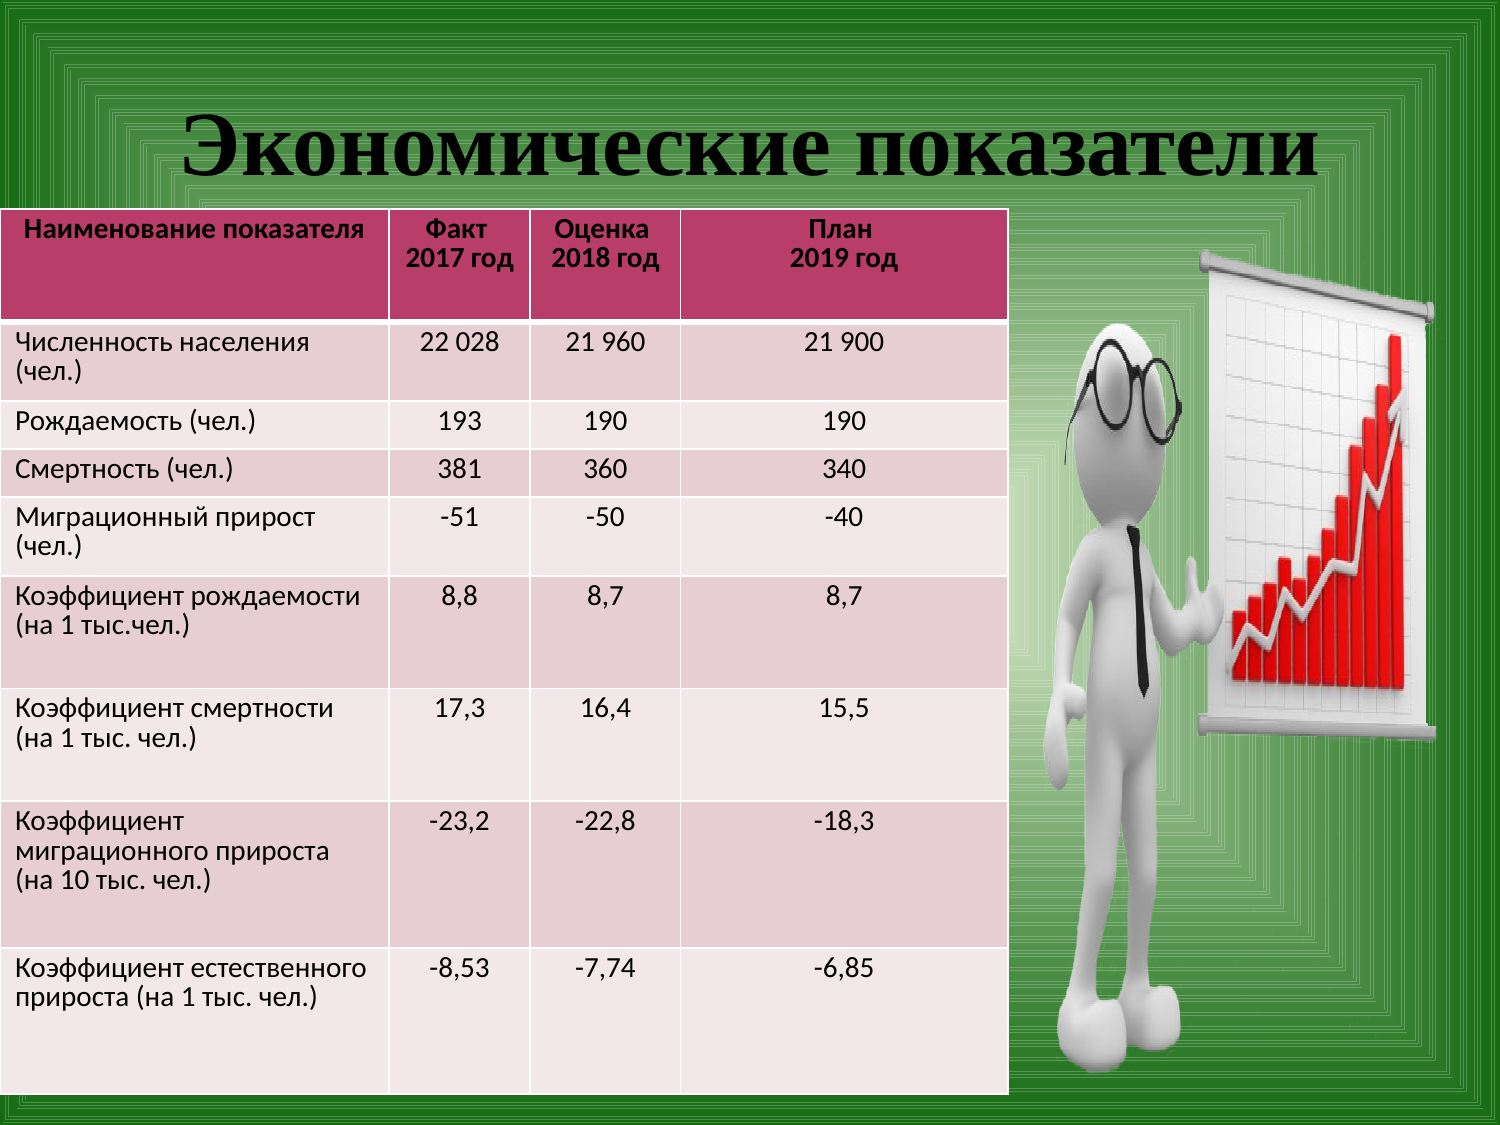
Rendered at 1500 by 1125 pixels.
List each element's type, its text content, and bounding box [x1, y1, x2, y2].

table_cell 22 028 [390, 325, 529, 400]
table_cell -18,3 [681, 802, 1002, 947]
table_cell Миграционный прирост (чел.) [1, 498, 388, 575]
table_cell 360 [531, 450, 680, 496]
table_cell -8,53 [390, 949, 529, 1093]
table_cell 381 [390, 450, 529, 496]
table_cell Рождаемость (чел.) [1, 402, 388, 448]
table_cell -7,74 [531, 949, 680, 1093]
table_header Наименование показателя [1, 210, 388, 319]
table_cell 21 960 [531, 325, 680, 400]
table_cell Коэффициент миграционного прироста (на 10 тыс. чел.) [1, 802, 388, 947]
table_header План 2019 год [681, 210, 1002, 319]
table_cell 8,8 [390, 577, 529, 688]
table_cell -23,2 [390, 802, 529, 947]
table_header Оценка 2018 год [531, 210, 680, 319]
table_cell 193 [390, 402, 529, 448]
table_cell Коэффициент естественного прироста (на 1 тыс. чел.) [1, 949, 388, 1093]
table_cell -51 [390, 498, 529, 575]
table_cell 21 900 [681, 325, 1002, 400]
title Экономические показатели [75, 45, 1425, 208]
table_cell 8,7 [531, 577, 680, 688]
table_cell 190 [681, 402, 1002, 448]
table_cell Коэффициент смертности (на 1 тыс. чел.) [1, 689, 388, 800]
table_cell -6,85 [681, 949, 1002, 1093]
table_cell 340 [681, 450, 1002, 496]
table_cell 8,7 [681, 577, 1002, 688]
table_cell 15,5 [681, 689, 1002, 800]
table_cell 190 [531, 402, 680, 448]
table_cell -50 [531, 498, 680, 575]
table_cell 17,3 [390, 689, 529, 800]
table_header Факт 2017 год [390, 210, 529, 319]
table_cell -22,8 [531, 802, 680, 947]
table_cell Численность населения (чел.) [1, 325, 388, 400]
table_cell Смертность (чел.) [1, 450, 388, 496]
table_cell 16,4 [531, 689, 680, 800]
table_cell -40 [681, 498, 1002, 575]
picture [1007, 198, 1500, 1125]
table_cell Коэффициент рождаемости (на 1 тыс.чел.) [1, 577, 388, 688]
